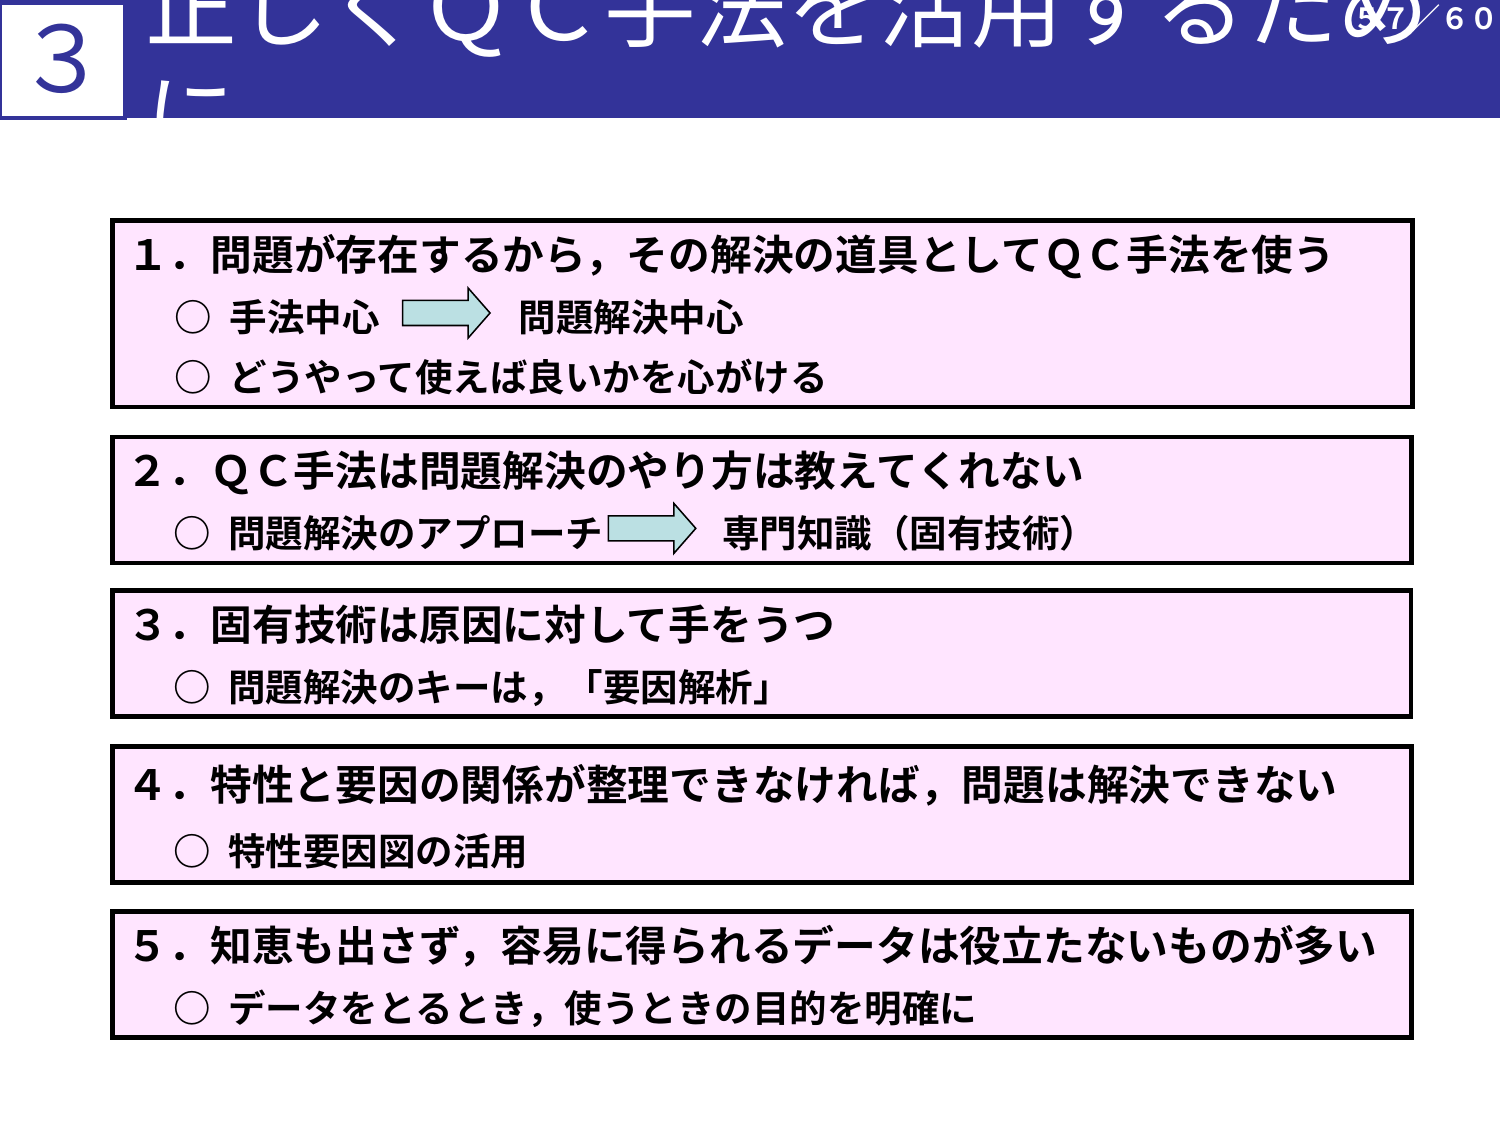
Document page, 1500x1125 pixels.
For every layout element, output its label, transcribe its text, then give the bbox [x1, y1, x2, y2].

text_box [0, 113, 125, 118]
text_box ２．ＱＣ手法は問題解決のやり方は教えてくれない ○ 問題解決のアプローチ 専門知識（固有技術） [112, 437, 1412, 563]
text_box [125, 0, 1500, 116]
text_box [608, 503, 696, 554]
title 正しくＱＣ手法を活用するために [130, 2, 1494, 115]
text_box ５．知恵も出さず，容易に得られるデータは役立たないものが多い ○ データをとるとき，使うときの目的を明確に [112, 911, 1412, 1038]
text_box [402, 288, 491, 339]
text_box ４．特性と要因の関係が整理できなければ，問題は解決できない ○ 特性要因図の活用 [112, 746, 1412, 883]
text_box ３ [0, 0, 125, 113]
text_box ５７／６０ [1337, 0, 1500, 78]
text_box ３．固有技術は原因に対して手をうつ ○ 問題解決のキーは，「要因解析」 [112, 590, 1411, 717]
text_box １．問題が存在するから，その解決の道具としてＱＣ手法を使う ○ 手法中心 問題解決中心 ○ どうやって使えば良いかを心がける [112, 220, 1413, 408]
